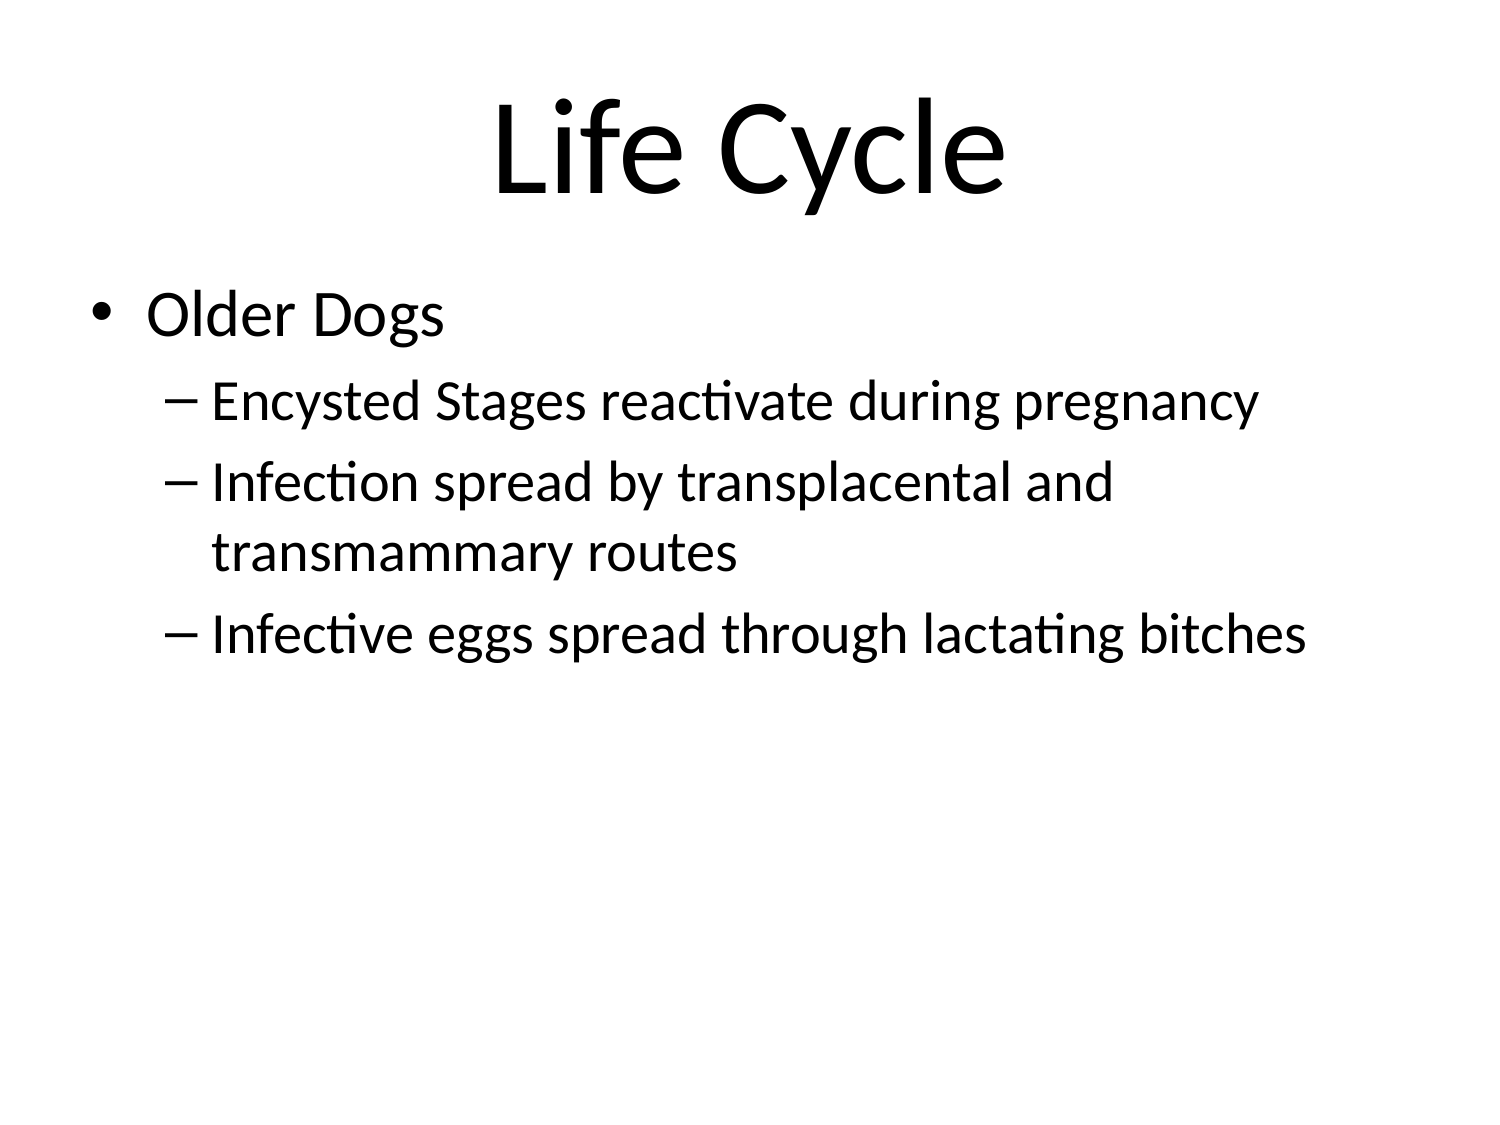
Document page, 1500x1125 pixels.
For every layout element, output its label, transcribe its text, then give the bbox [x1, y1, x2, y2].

list Older Dogs Encysted Stages reactivate during pregnancy Infection spread by transplacental and transmammary routes Infective eggs spread through lactating bitches [75, 262, 1425, 1005]
title Life Cycle [75, 45, 1425, 233]
